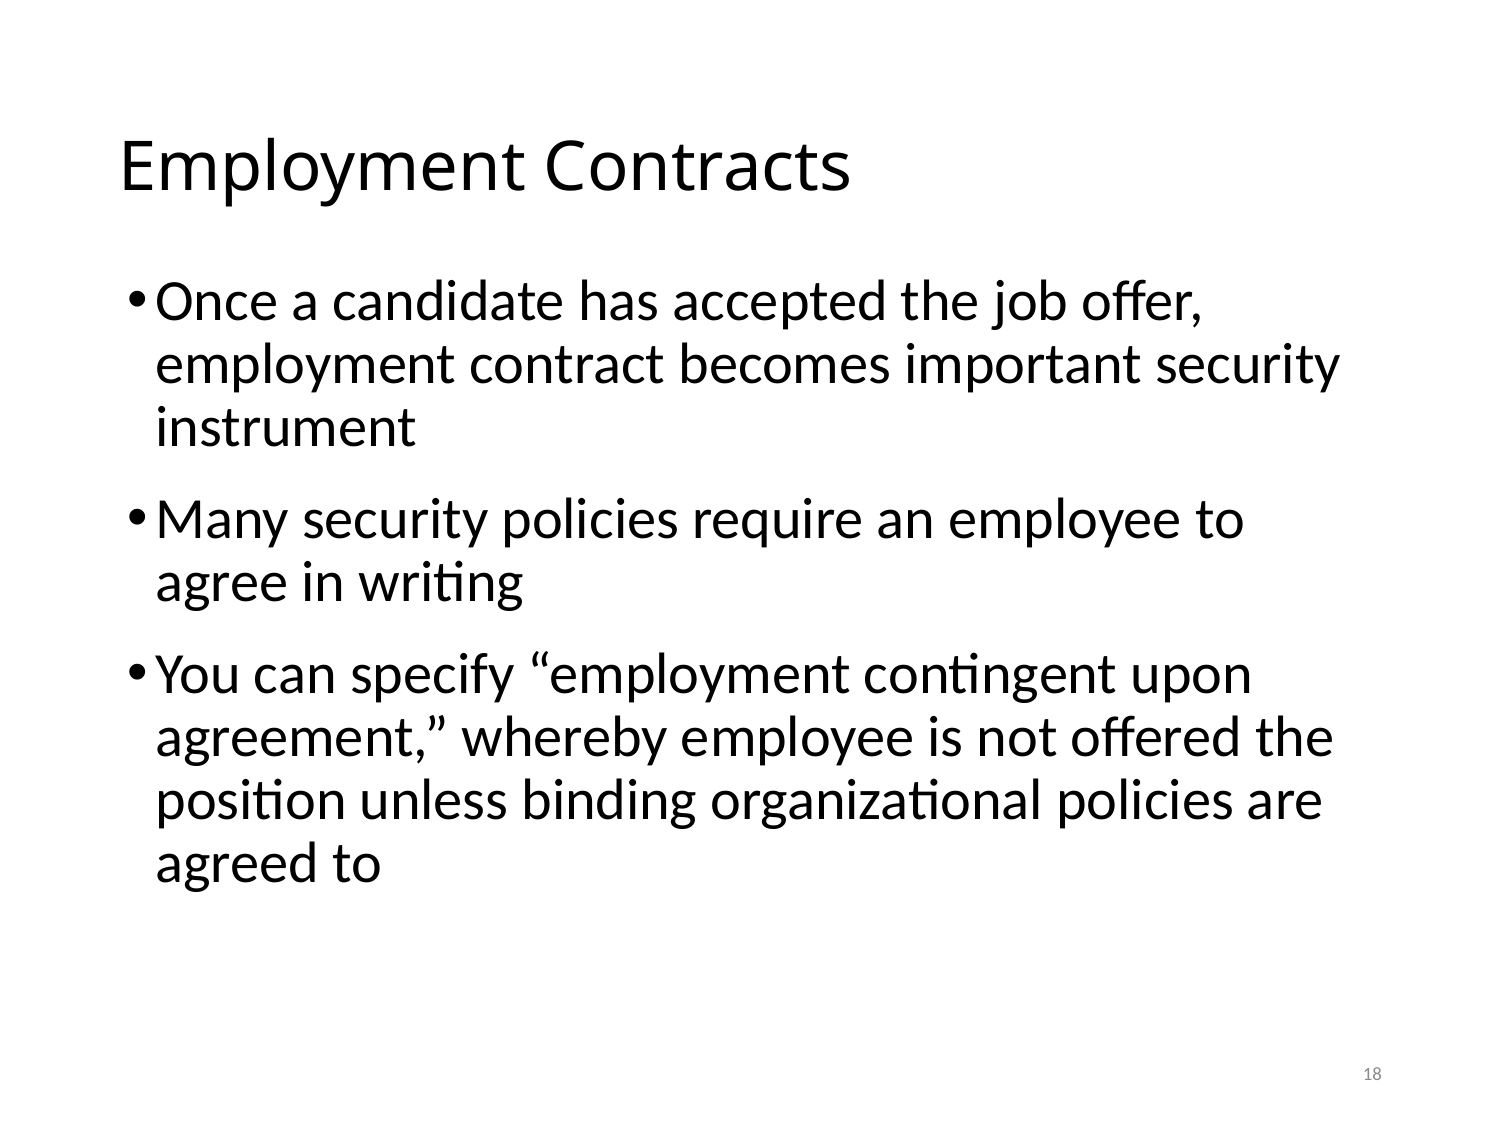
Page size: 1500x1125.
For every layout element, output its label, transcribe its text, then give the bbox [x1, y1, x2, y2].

list Once a candidate has accepted the job offer, employment contract becomes important security instrument Many security policies require an employee to agree in writing You can specify “employment contingent upon agreement,” whereby employee is not offered the position unless binding organizational policies are agreed to [112, 262, 1364, 1058]
slide_number 18 [1059, 1042, 1397, 1103]
title Employment Contracts [103, 59, 1397, 278]
